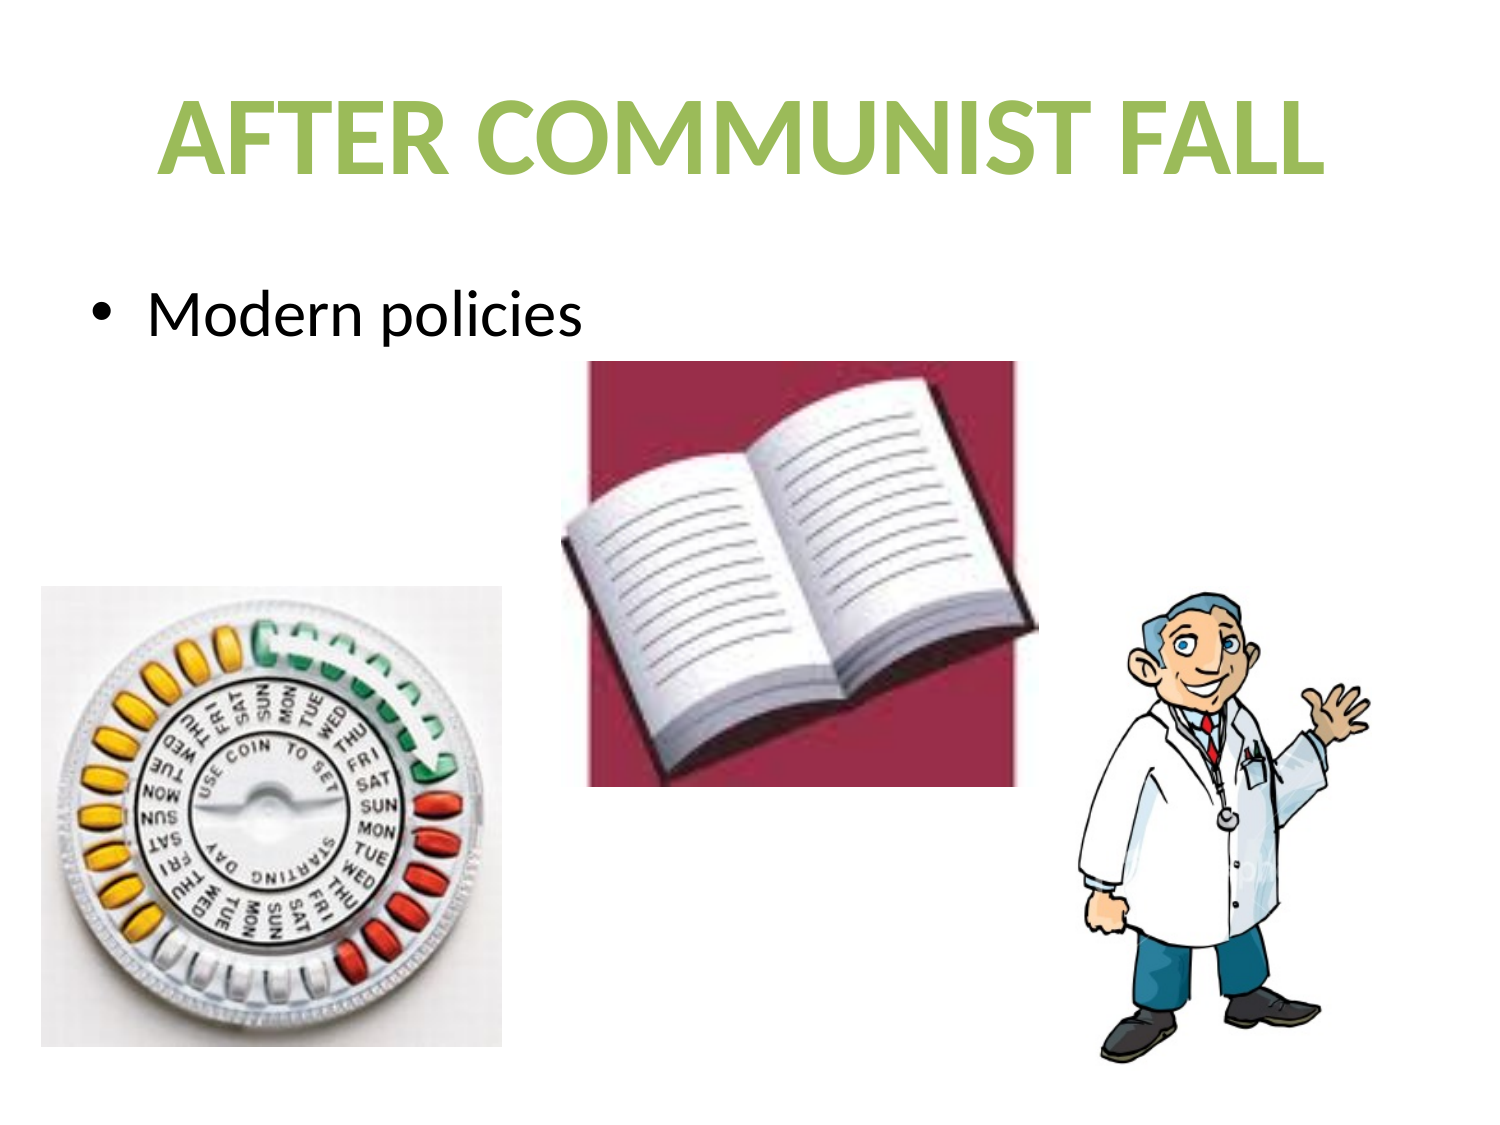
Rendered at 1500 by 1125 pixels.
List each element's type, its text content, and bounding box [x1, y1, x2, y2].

picture [41, 585, 503, 1048]
list Modern policies [75, 262, 1425, 1005]
picture [560, 361, 1039, 788]
picture [1045, 585, 1409, 1071]
text_box AFTER COMMUNIST FALL [142, 54, 1343, 205]
